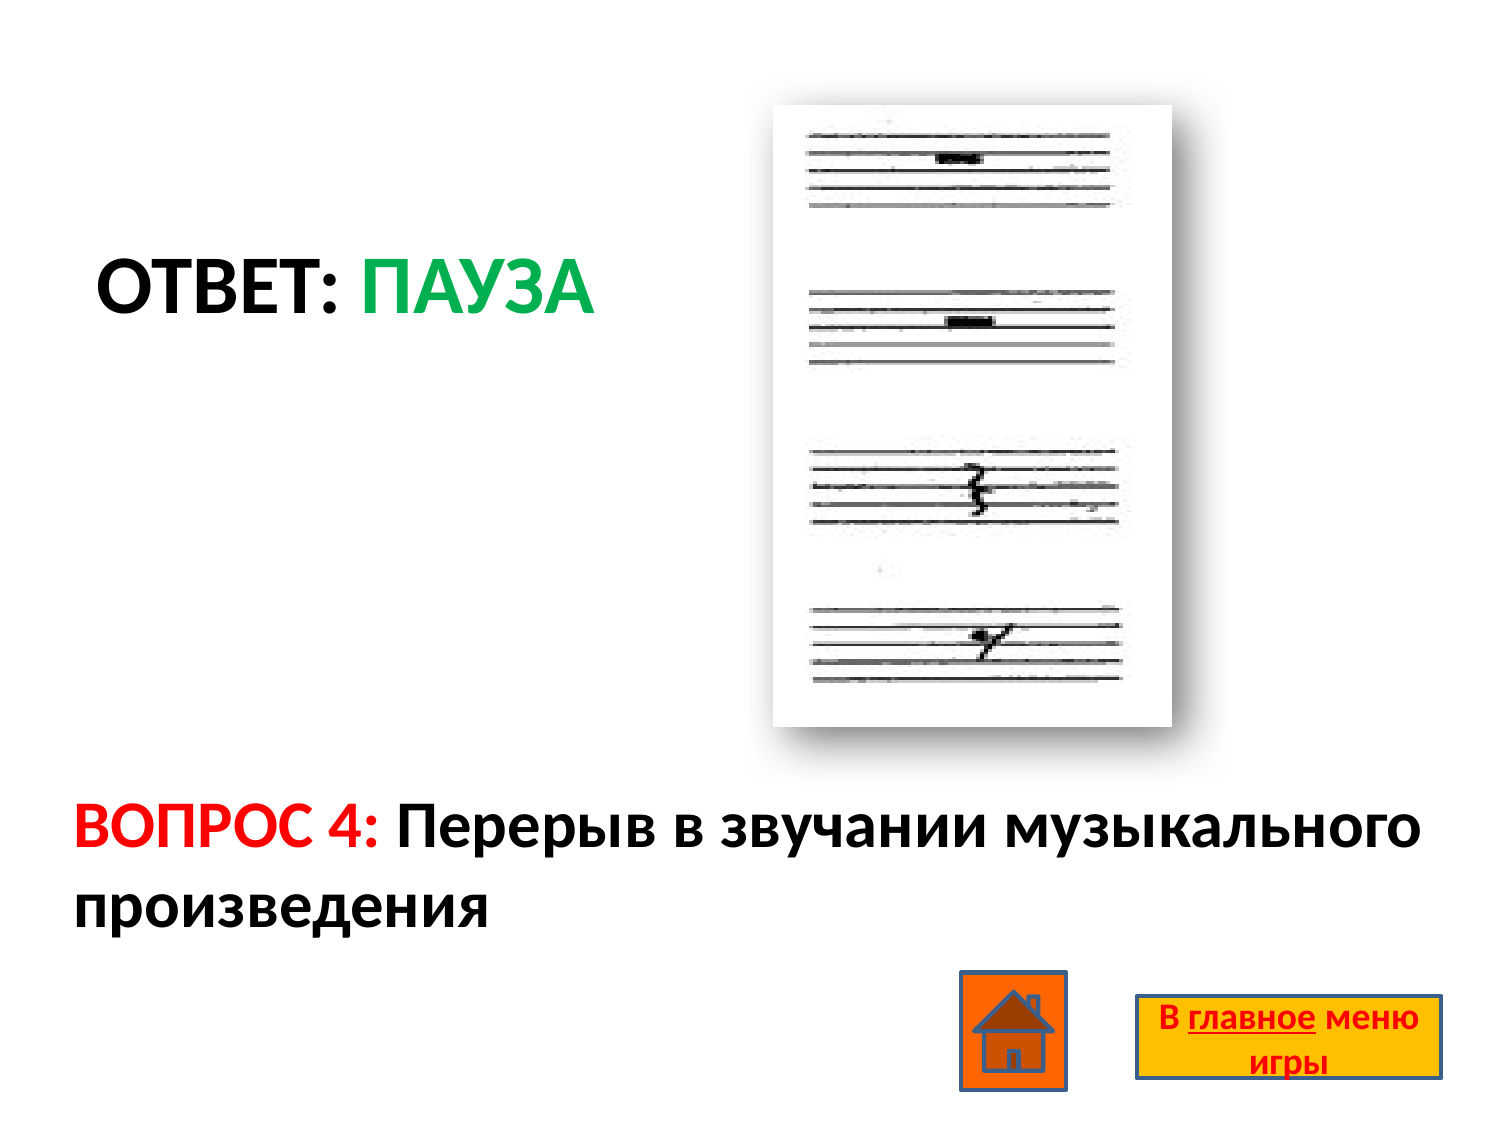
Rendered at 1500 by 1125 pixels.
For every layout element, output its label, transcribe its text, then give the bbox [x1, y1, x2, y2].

text_box ОТВЕТ: ПАУЗА [82, 222, 704, 338]
text_box [959, 970, 1068, 1092]
text_box ВОПРОС 4: Перерыв в звучании музыкального произведения [58, 773, 1500, 949]
picture [773, 105, 1173, 727]
text_box В главное меню игры [1135, 994, 1443, 1080]
